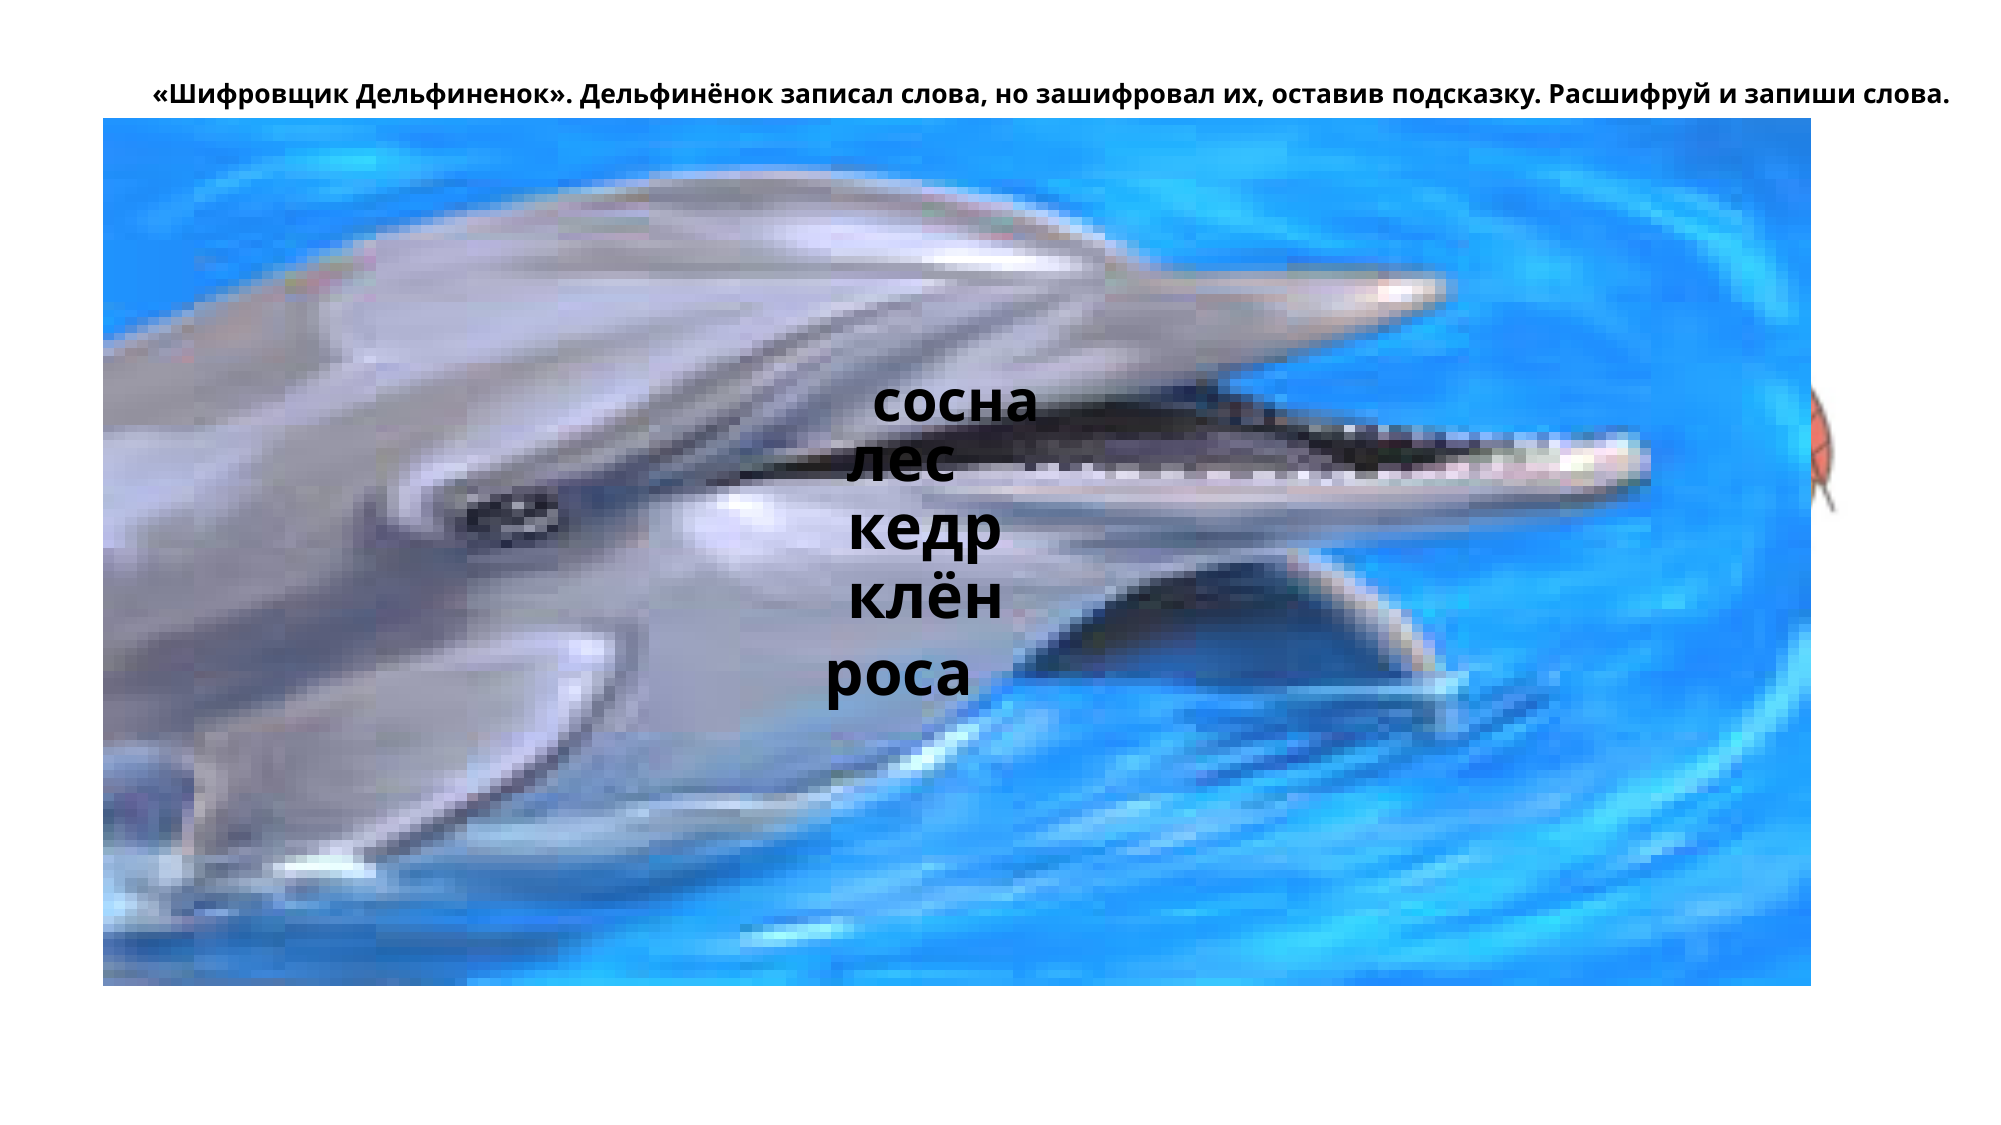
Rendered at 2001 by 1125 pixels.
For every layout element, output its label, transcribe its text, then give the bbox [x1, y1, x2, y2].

picture [103, 118, 1913, 986]
title «Шифровщик Дельфиненок». Дельфинёнок записал слова, но зашифровал их, оставив подсказку. Расшифруй и запиши слова. [137, 59, 1975, 131]
